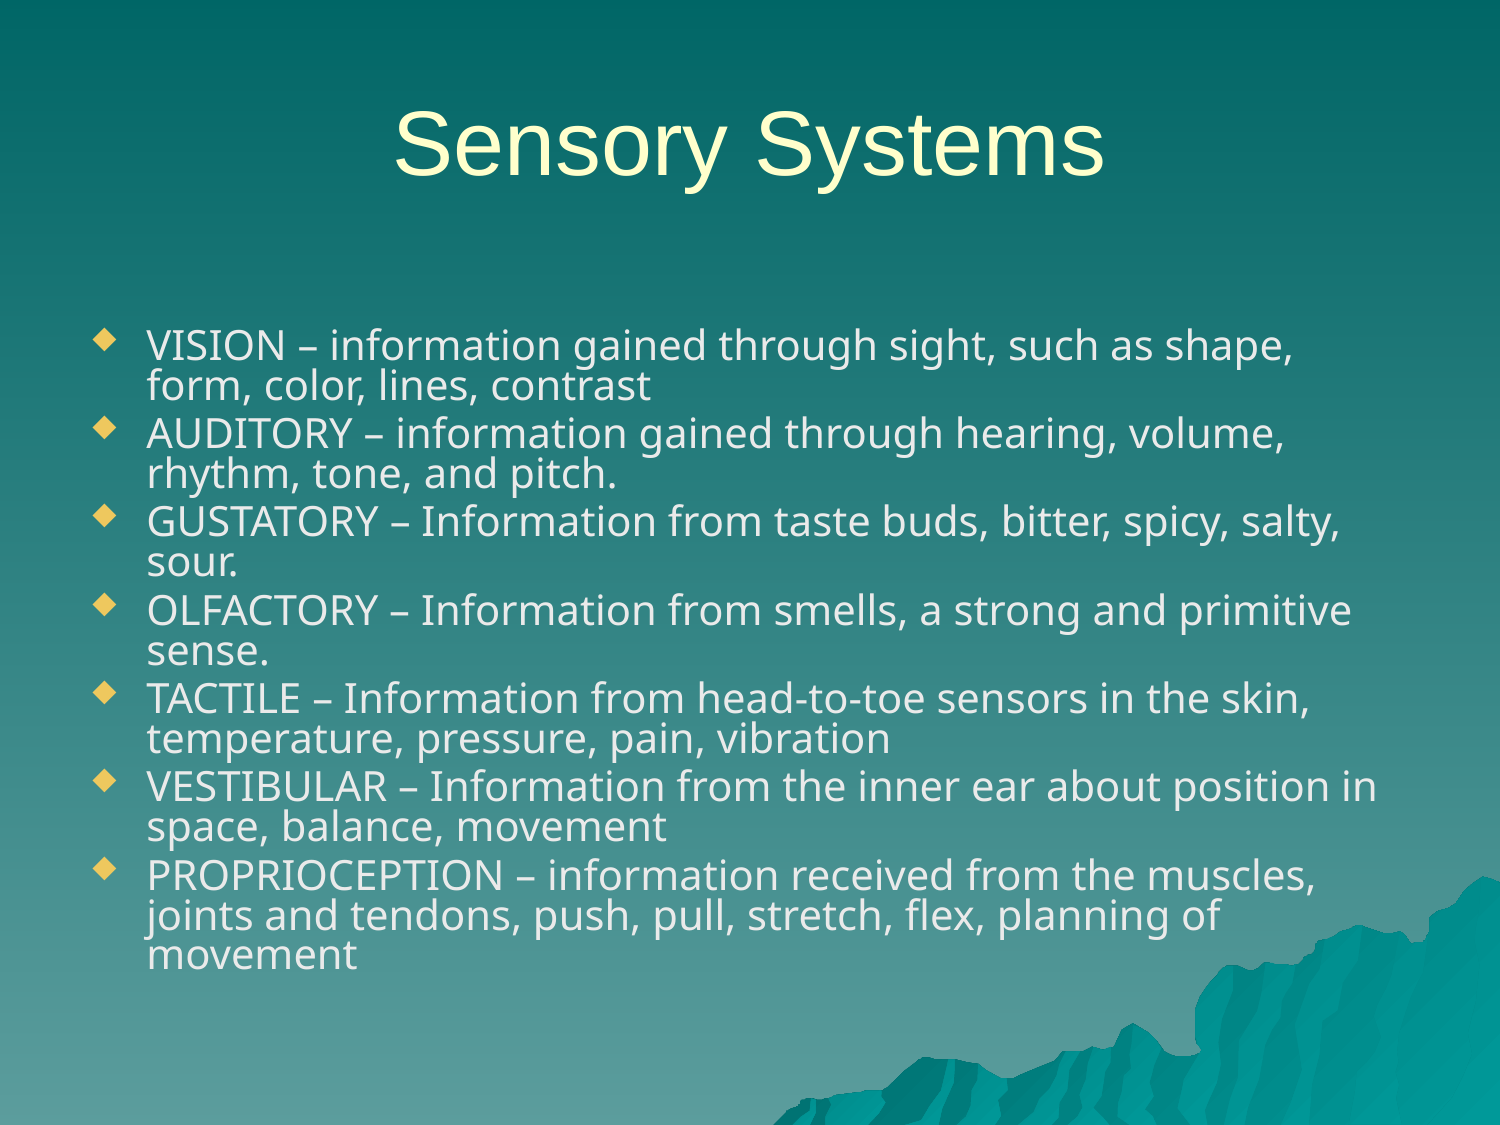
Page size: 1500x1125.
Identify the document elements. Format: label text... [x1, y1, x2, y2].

list VISION – information gained through sight, such as shape, form, color, lines, contrast AUDITORY – information gained through hearing, volume, rhythm, tone, and pitch. GUSTATORY – Information from taste buds, bitter, spicy, salty, sour. OLFACTORY – Information from smells, a strong and primitive sense. TACTILE – Information from head-to-toe sensors in the skin, temperature, pressure, pain, vibration VESTIBULAR – Information from the inner ear about position in space, balance, movement PROPRIOCEPTION – information received from the muscles, joints and tendons, push, pull, stretch, flex, planning of movement [74, 262, 1426, 1006]
title Sensory Systems [74, 45, 1426, 233]
